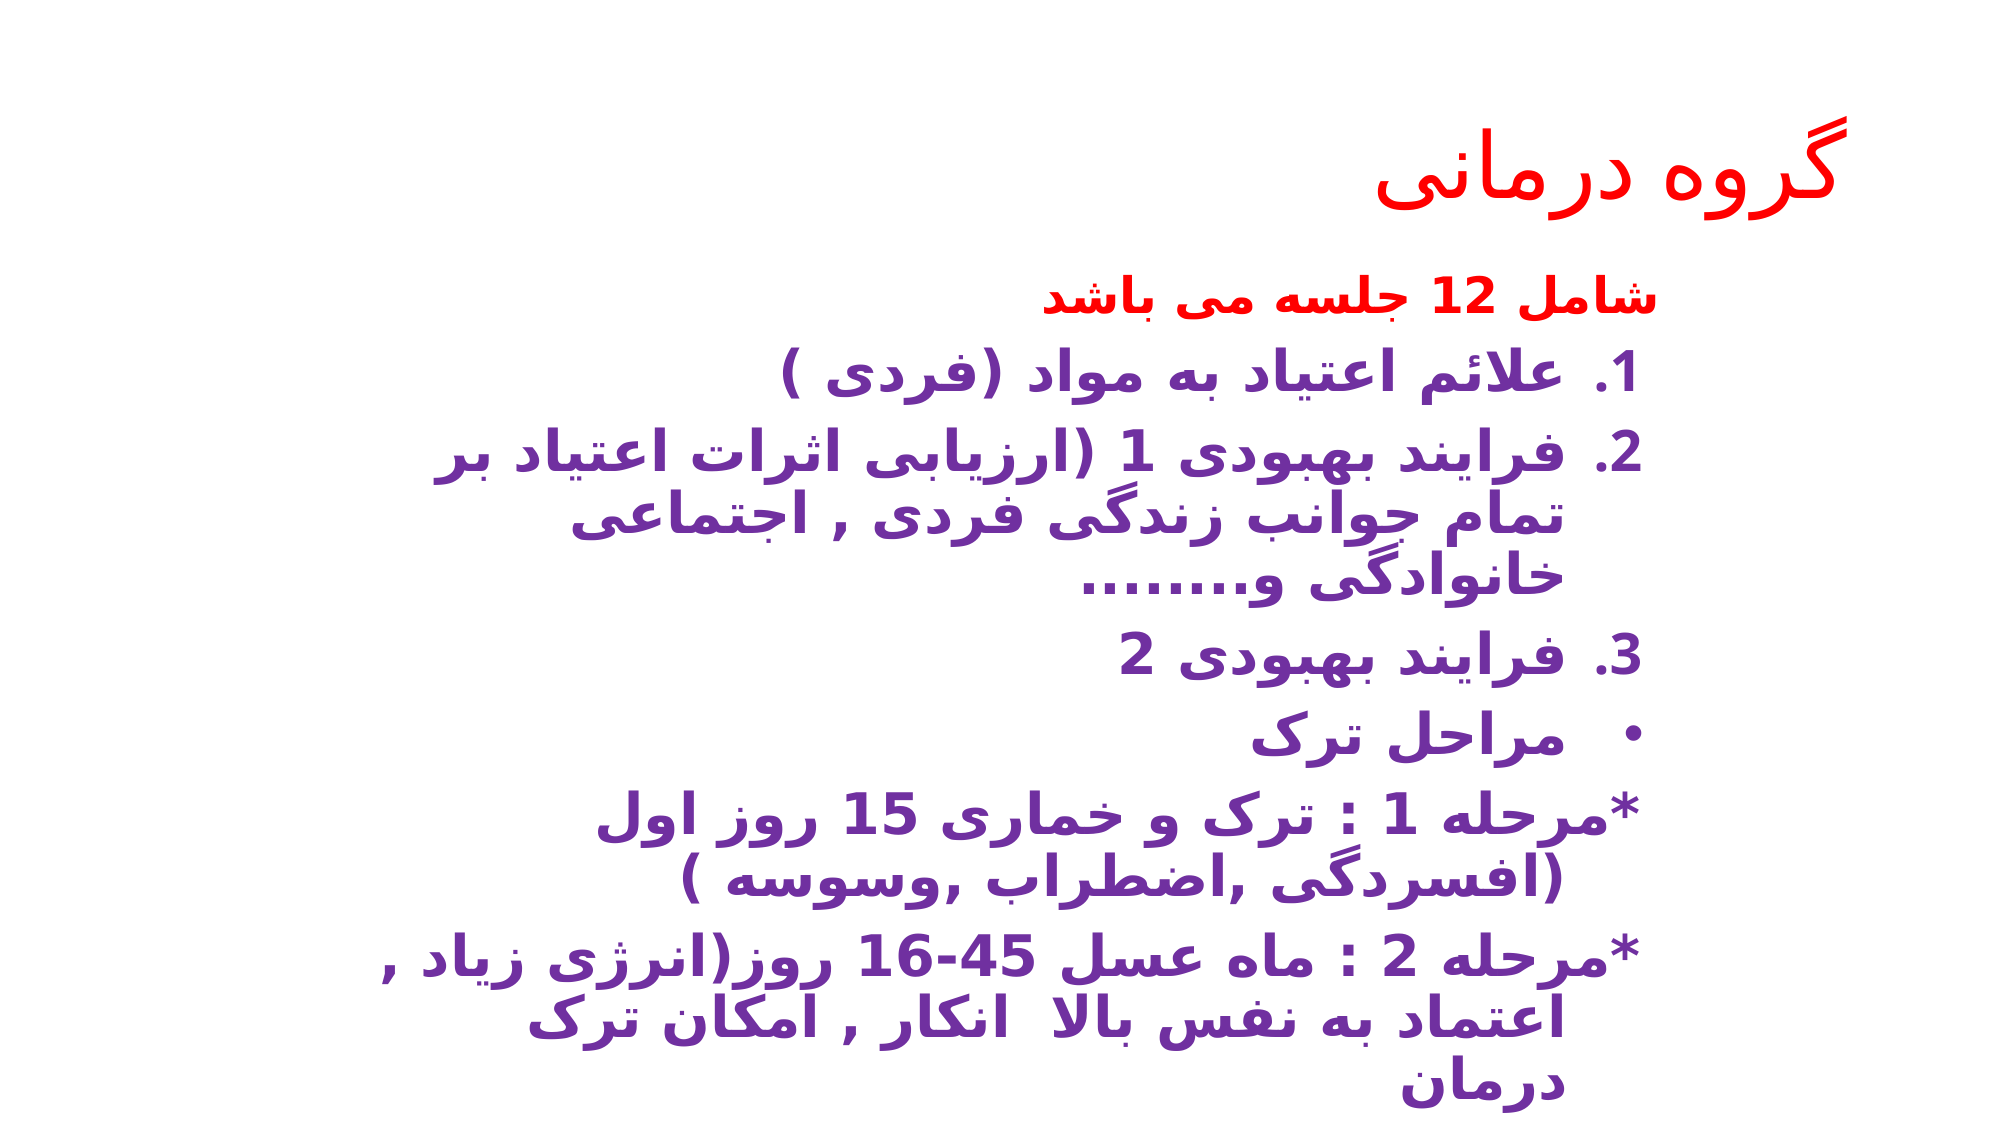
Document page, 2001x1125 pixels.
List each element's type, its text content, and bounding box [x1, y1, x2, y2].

title گروه درمانی [137, 59, 1863, 278]
list شامل 12 جلسه می باشد علائم اعتیاد به مواد (فردی ) فرایند بهبودی 1 (ارزیابی اثرات اعتیاد بر تمام جوانب زندگی فردی , اجتماعی خانوادگی و........ فرایند بهبودی 2 مراحل ترک *مرحله 1 : ترک و خماری 15 روز اول (افسردگی ,اضطراب ,وسوسه ) *مرحله 2 : ماه عسل 45-16 روز(انرژی زیاد , اعتماد به نفس بالا انکار , امکان ترک درمان [324, 262, 1675, 1125]
